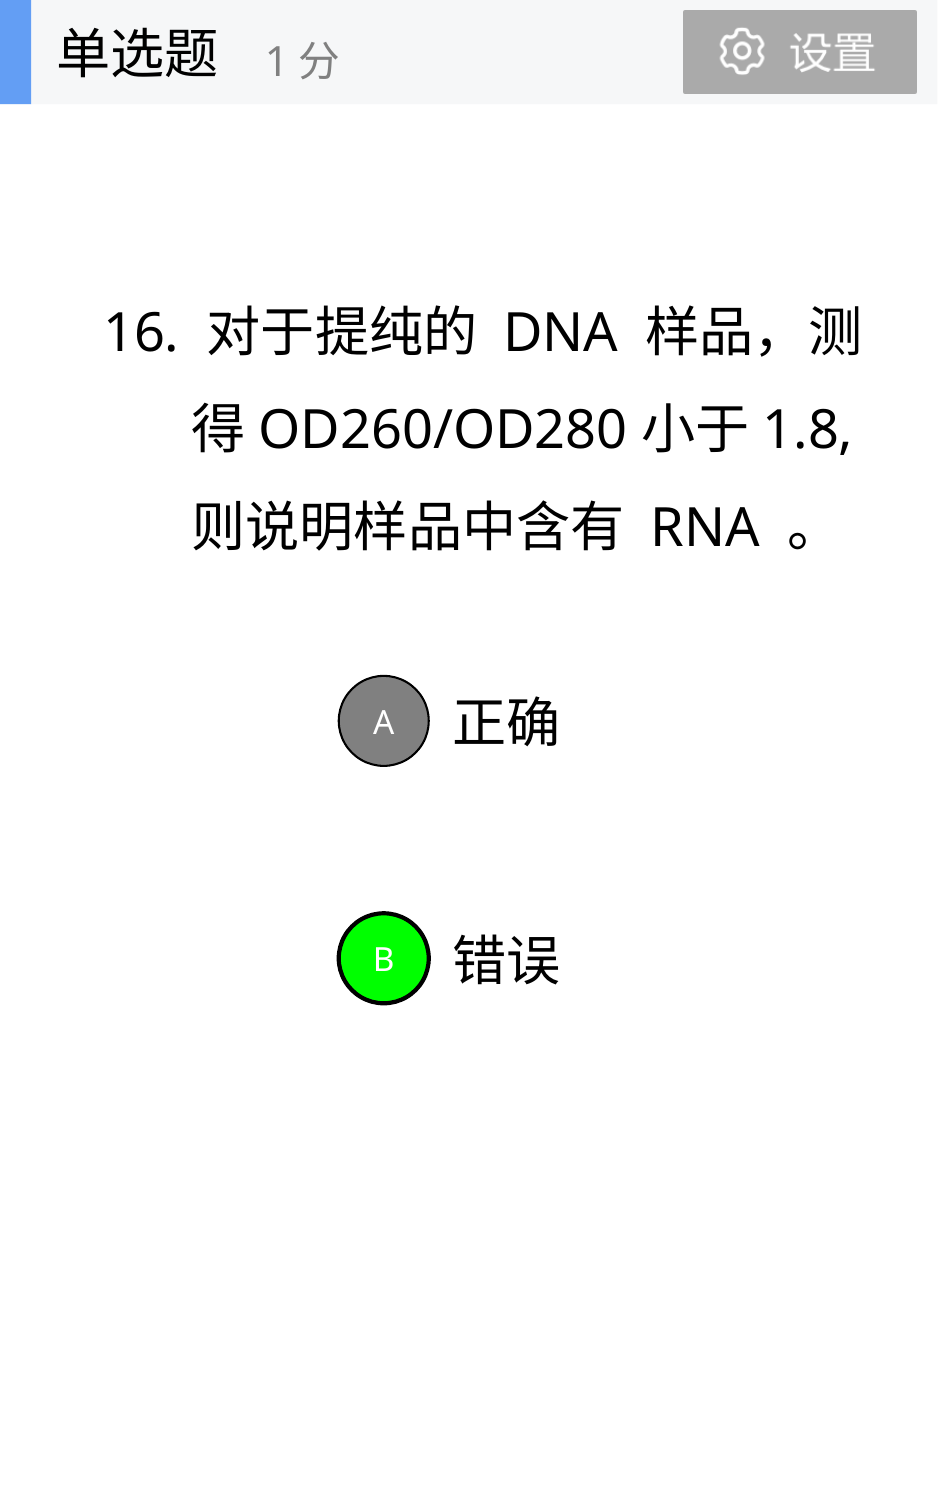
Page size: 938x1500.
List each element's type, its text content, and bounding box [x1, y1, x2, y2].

text_box A [337, 674, 430, 767]
text_box B [337, 912, 430, 1005]
text_box 错误 [437, 918, 593, 999]
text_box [0, 0, 938, 105]
text_box 正确 [437, 680, 593, 762]
text_box 16. 对于提纯的 DNA 样品，测得OD260/OD280小于1.8,则说明样品中含有 RNA 。 [87, 256, 885, 565]
picture [683, 10, 917, 94]
